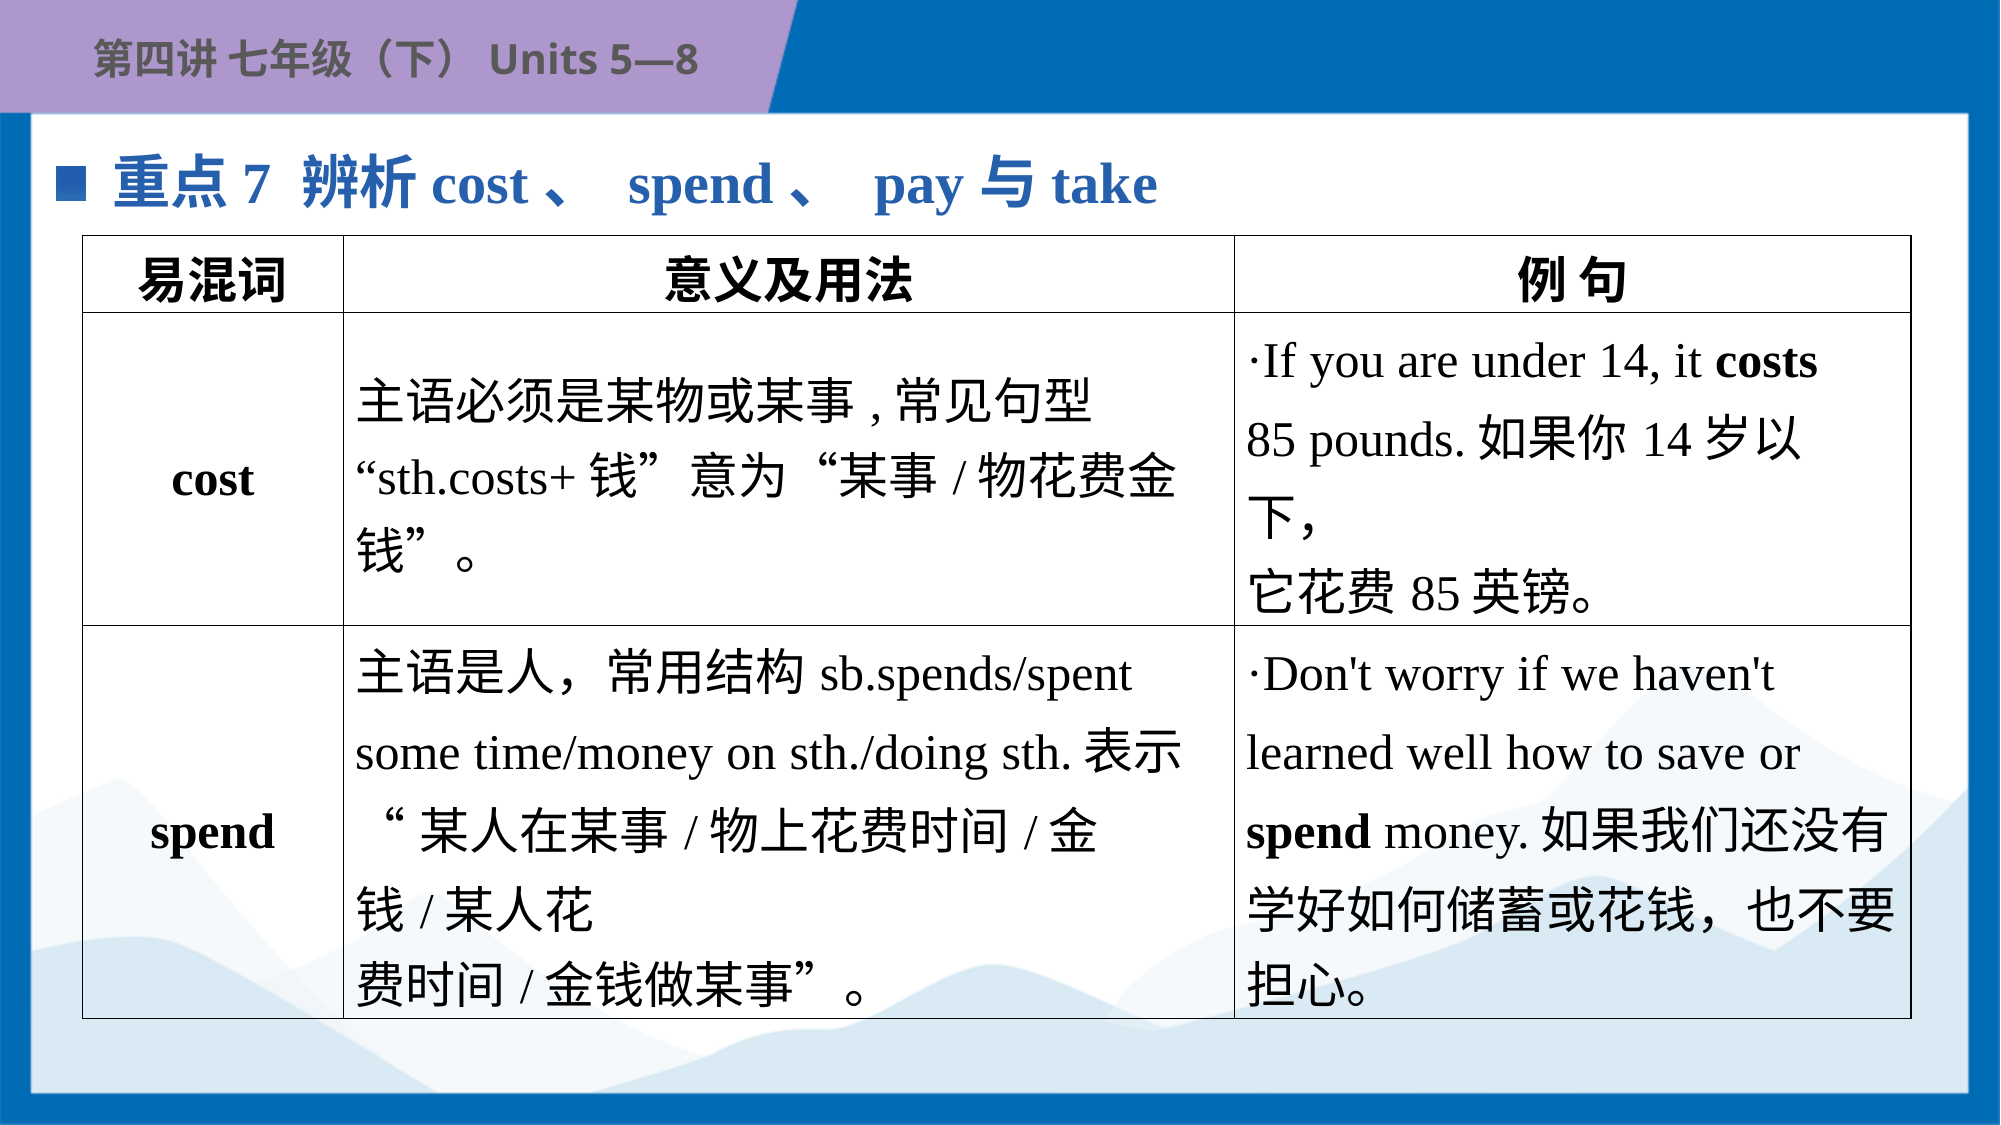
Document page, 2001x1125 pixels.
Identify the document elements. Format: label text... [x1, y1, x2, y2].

table_cell ·If you are under 14, it costs 85 pounds.如果你14岁以下， 它花费85英镑。 [1235, 313, 1910, 625]
text_box 重点7 辨析cost、 spend、 pay与take [112, 144, 1917, 215]
table_cell 主语必须是某物或某事,常见句型 “sth.costs+钱”意为“某事/物花费金钱”。 [344, 313, 1234, 625]
table_cell cost [83, 313, 343, 625]
table_header 意义及用法 [344, 236, 1234, 312]
table_cell ·Don't worry if we haven't learned well how to save or spend money.如果我们还没有 学好如何储蓄或花钱，也不要 担心。 [1235, 626, 1910, 1018]
table_cell 主语是人，常用结构sb.spends/spent some time/money on sth./doing sth.表示 “某人在某事/物上花费时间/金钱/某人花 费时间/金钱做某事”。 [344, 626, 1234, 1018]
table_cell spend [83, 626, 343, 1018]
table_header 易混词 [83, 236, 343, 312]
table_header 例 句 [1235, 236, 1910, 312]
picture [0, 0, 2000, 1125]
